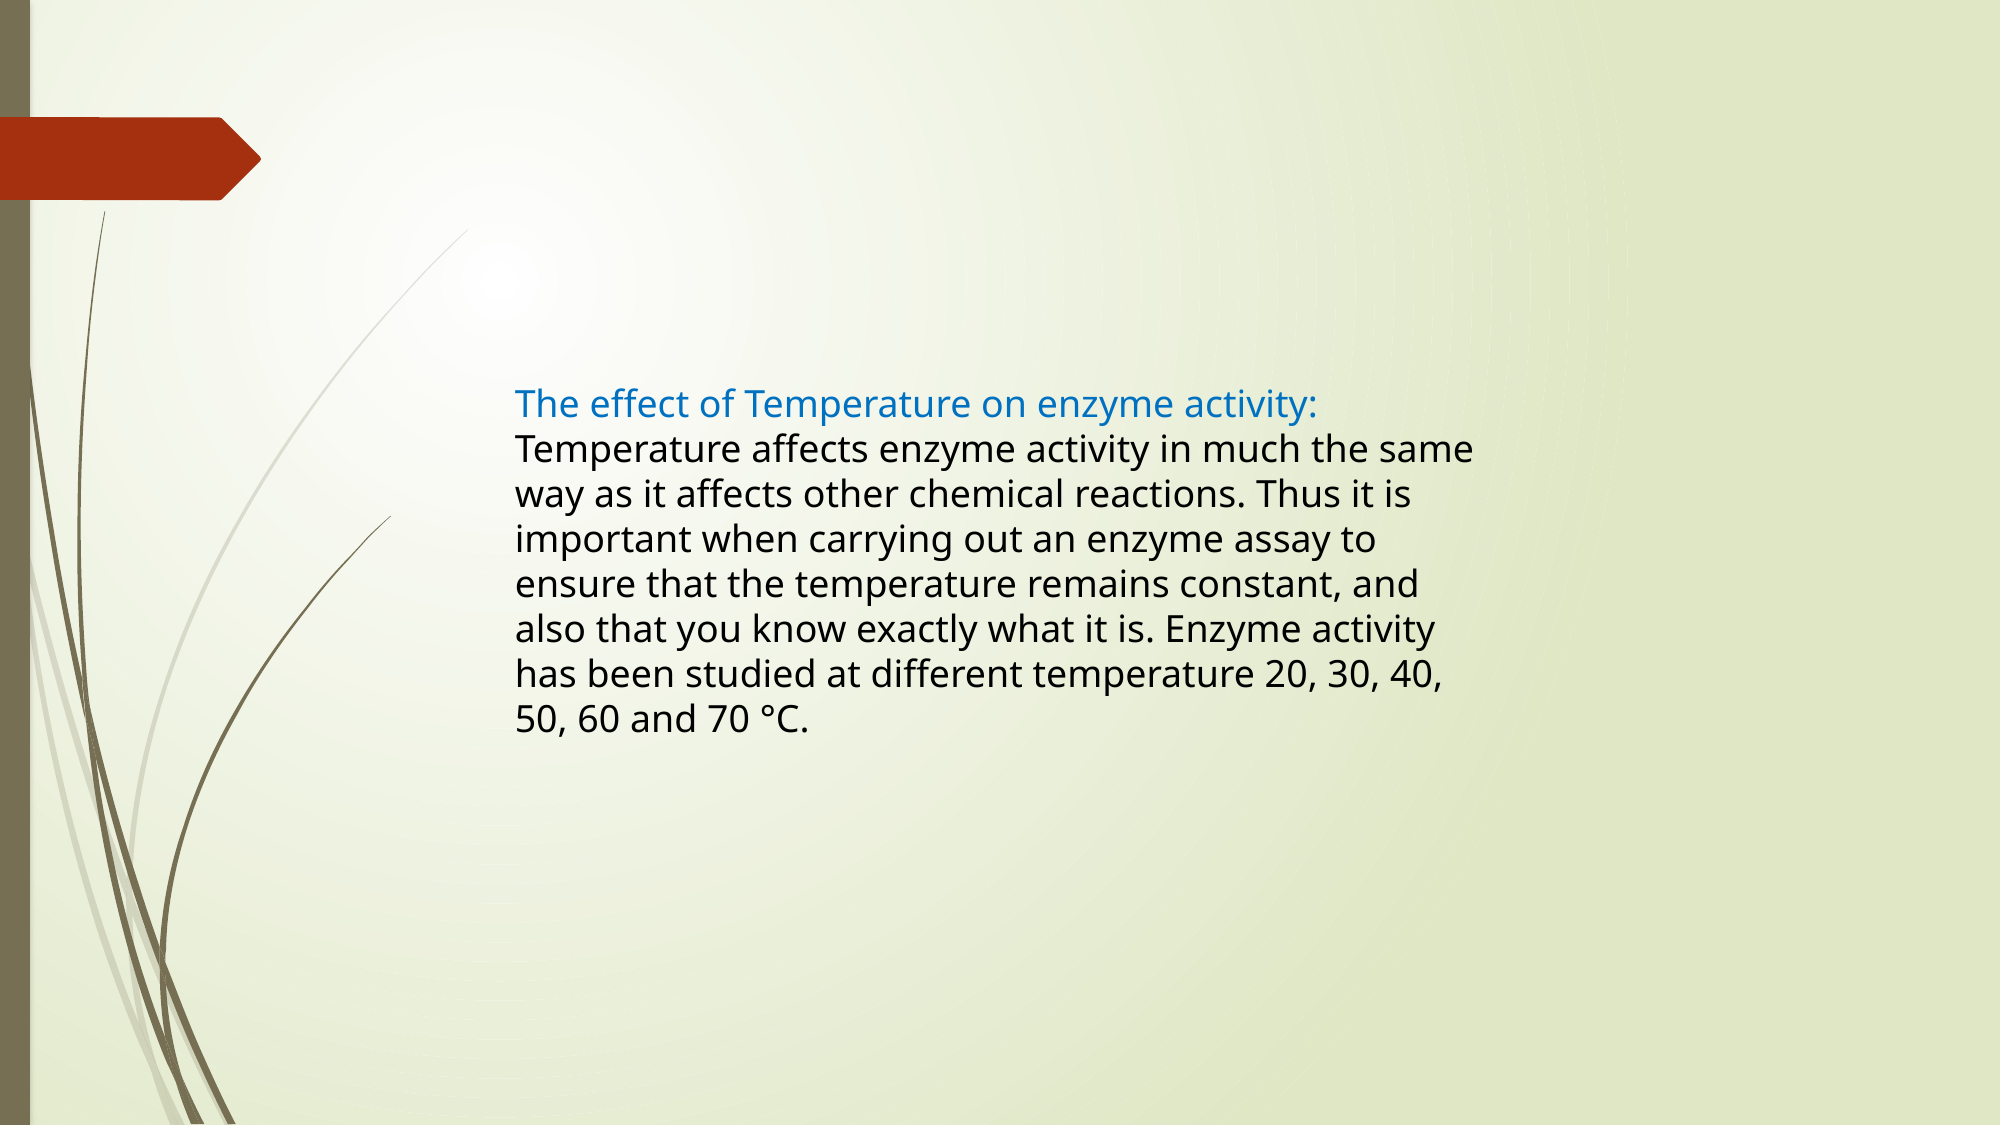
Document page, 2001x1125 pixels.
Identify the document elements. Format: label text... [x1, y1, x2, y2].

text_box The effect of Temperature on enzyme activity: Temperature affects enzyme activity in much the same way as it affects other chemical reactions. Thus it is important when carrying out an enzyme assay to ensure that the temperature remains constant, and also that you know exactly what it is. Enzyme activity has been studied at different temperature 20, 30, 40, 50, 60 and 70 °C. [500, 373, 1500, 748]
